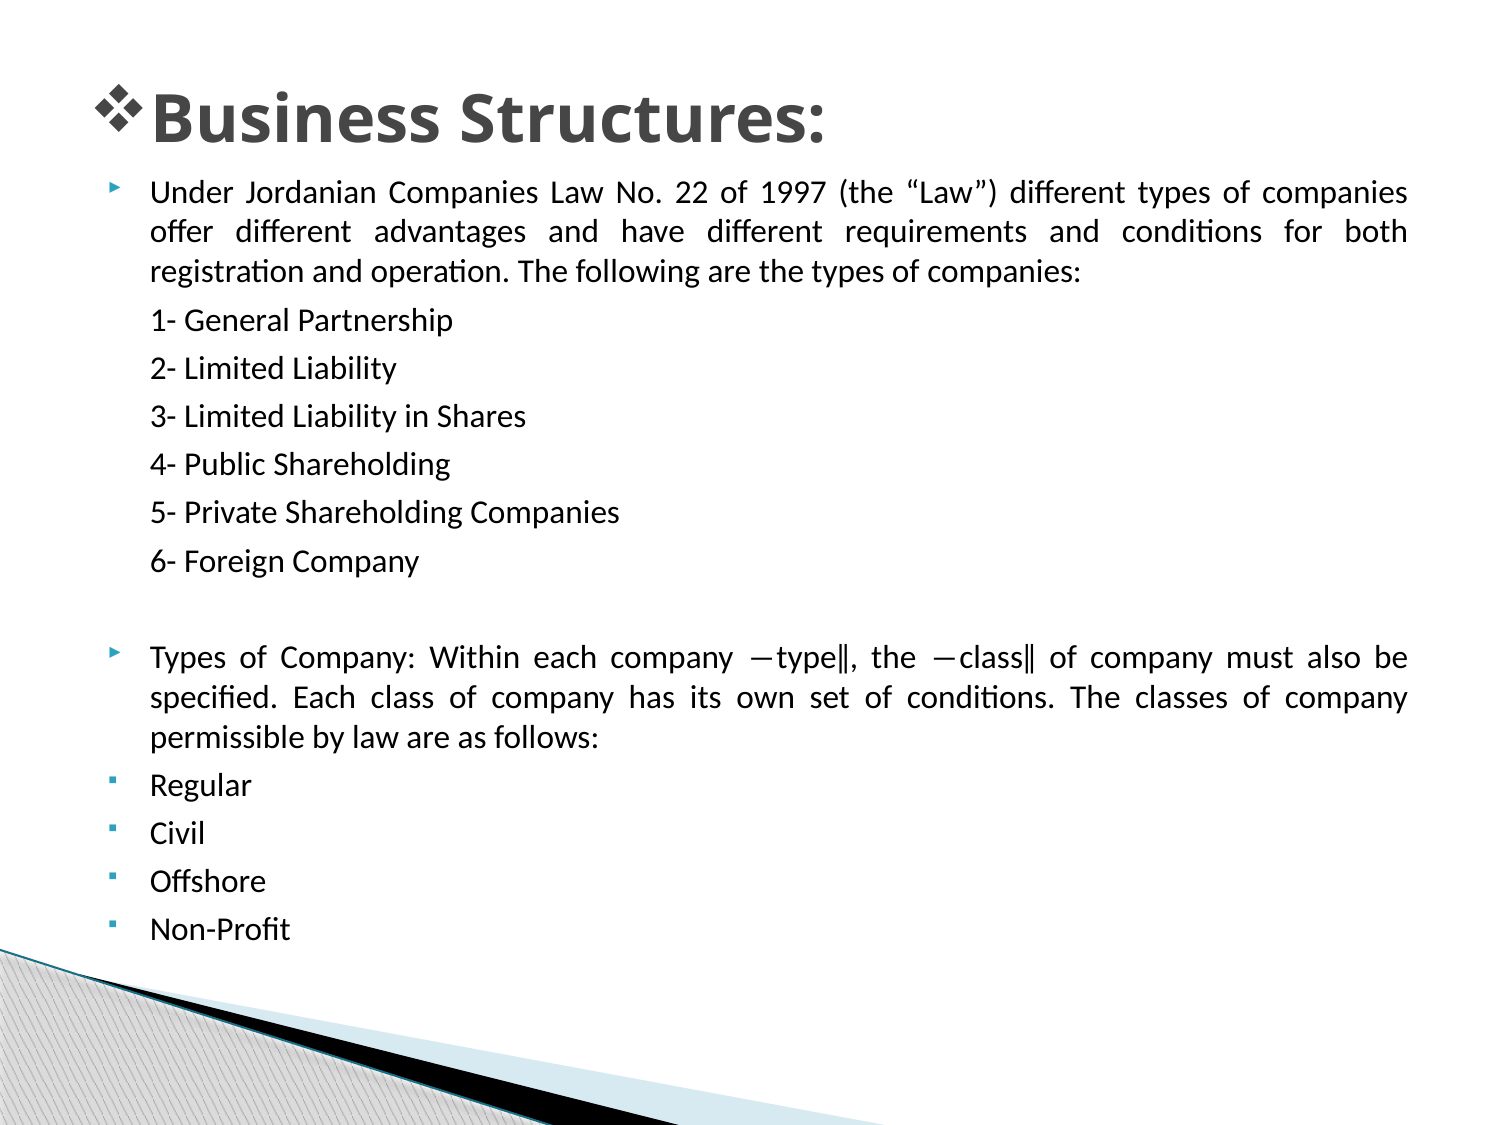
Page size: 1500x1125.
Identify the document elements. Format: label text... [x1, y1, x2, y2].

title Business Structures: [75, 45, 1425, 162]
list Under Jordanian Companies Law No. 22 of 1997 (the “Law”) different types of companies offer different advantages and have different requirements and conditions for both registration and operation. The following are the types of companies: 1- General Partnership 2- Limited Liability 3- Limited Liability in Shares 4- Public Shareholding 5- Private Shareholding Companies 6- Foreign Company Types of Company: Within each company ―type‖, the ―class‖ of company must also be specified. Each class of company has its own set of conditions. The classes of company permissible by law are as follows: Regular Civil Offshore Non-Profit [75, 162, 1425, 986]
